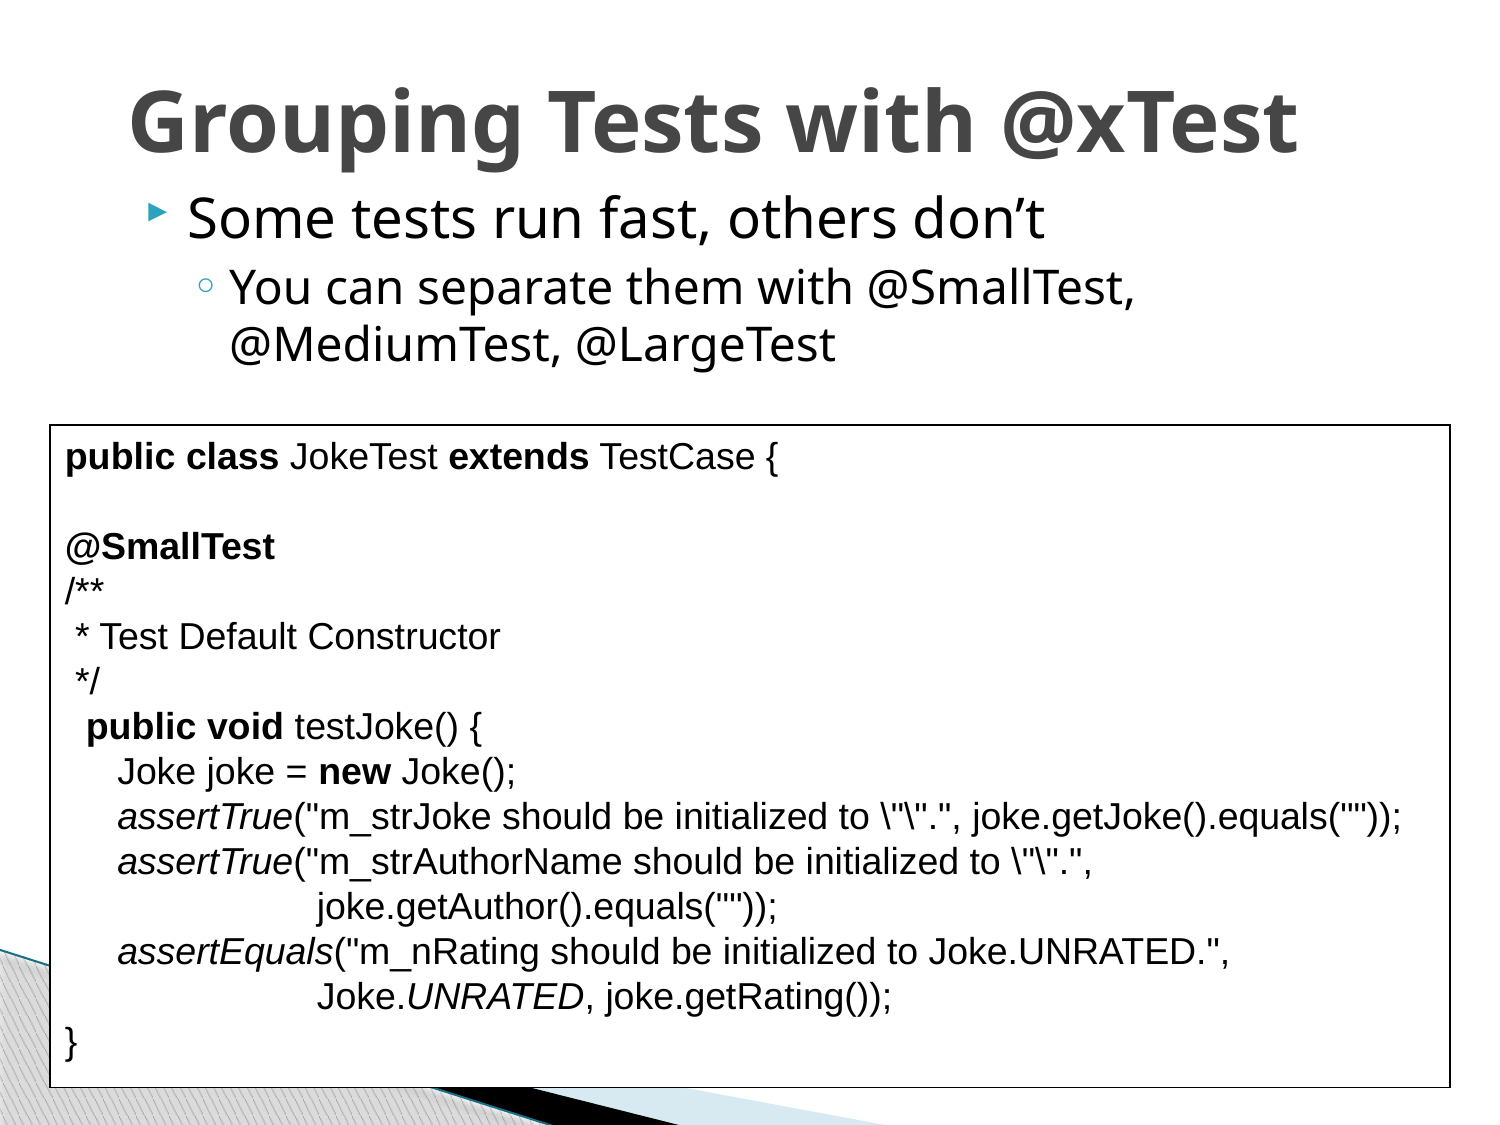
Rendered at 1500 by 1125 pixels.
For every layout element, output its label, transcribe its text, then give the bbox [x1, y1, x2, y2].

text_box public class JokeTest extends TestCase { @SmallTest /** * Test Default Constructor */ public void testJoke() { Joke joke = new Joke(); assertTrue("m_strJoke should be initialized to \"\".", joke.getJoke().equals("")); assertTrue("m_strAuthorName should be initialized to \"\".", joke.getAuthor().equals("")); assertEquals("m_nRating should be initialized to Joke.UNRATED.", Joke.UNRATED, joke.getRating()); } [50, 424, 1450, 1088]
title Grouping Tests with @xTest [112, 24, 1388, 174]
list Some tests run fast, others don’t You can separate them with @SmallTest, @MediumTest, @LargeTest [112, 174, 1388, 424]
